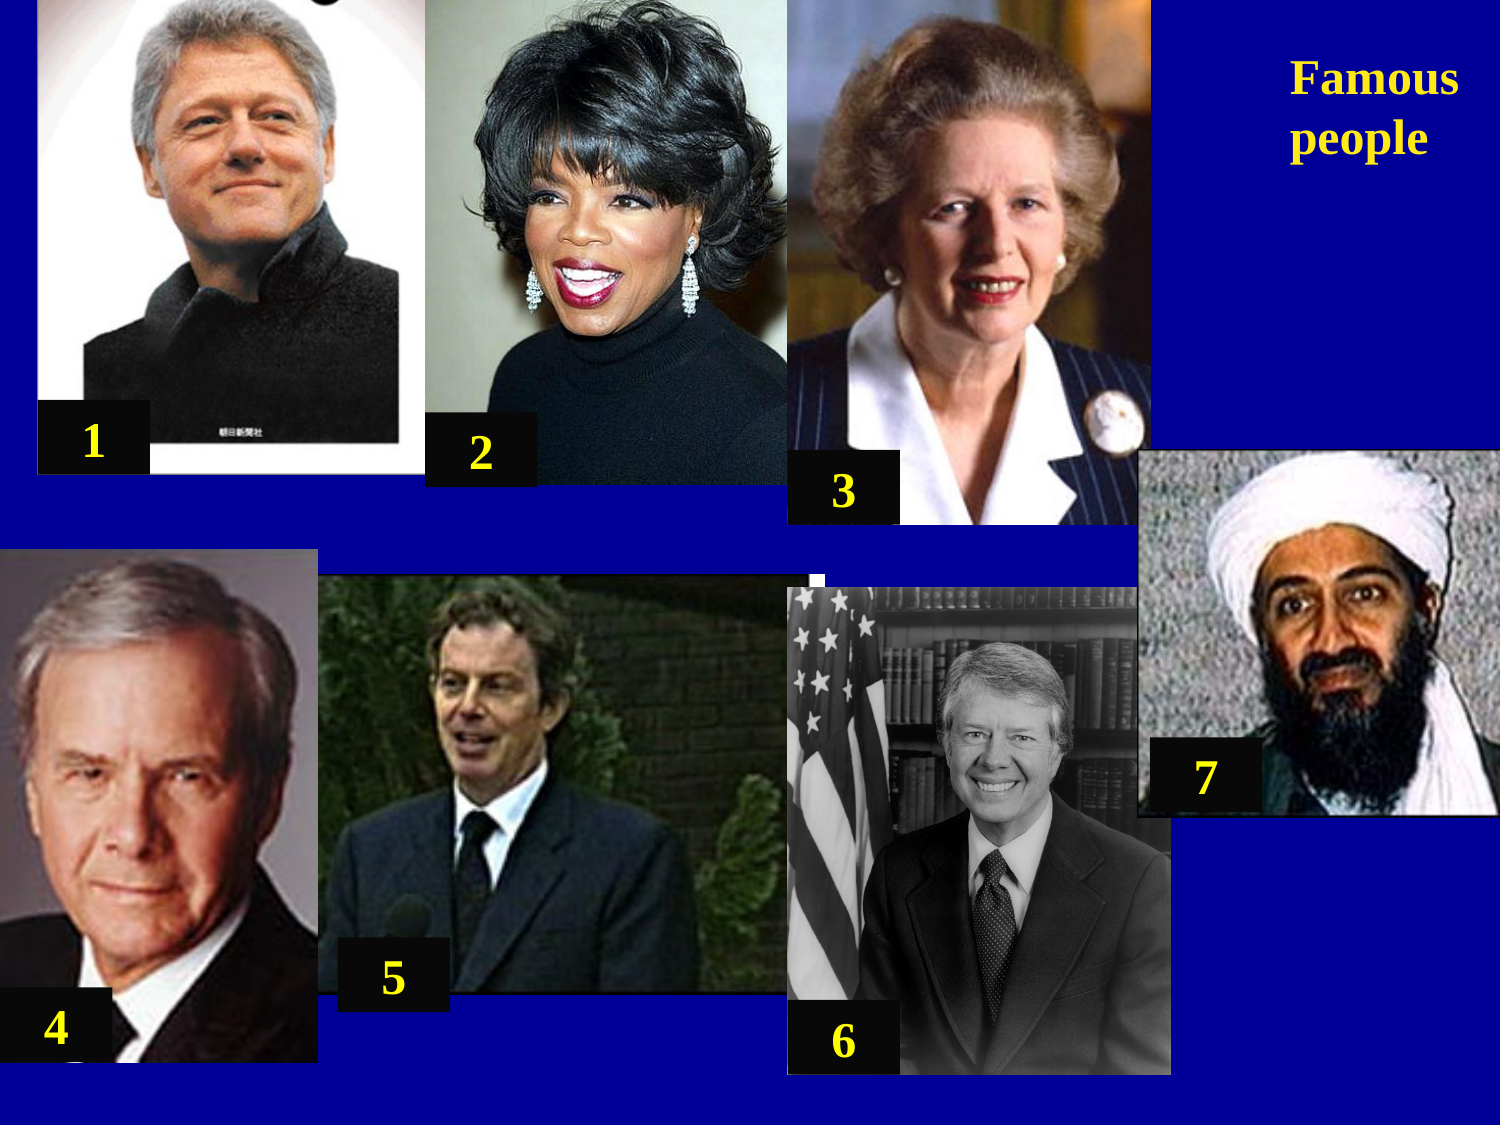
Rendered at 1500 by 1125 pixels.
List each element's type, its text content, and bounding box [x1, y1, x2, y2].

picture [0, 0, 1500, 1076]
text_box Famous people [1274, 37, 1500, 173]
text_box 5 [337, 1004, 450, 1013]
